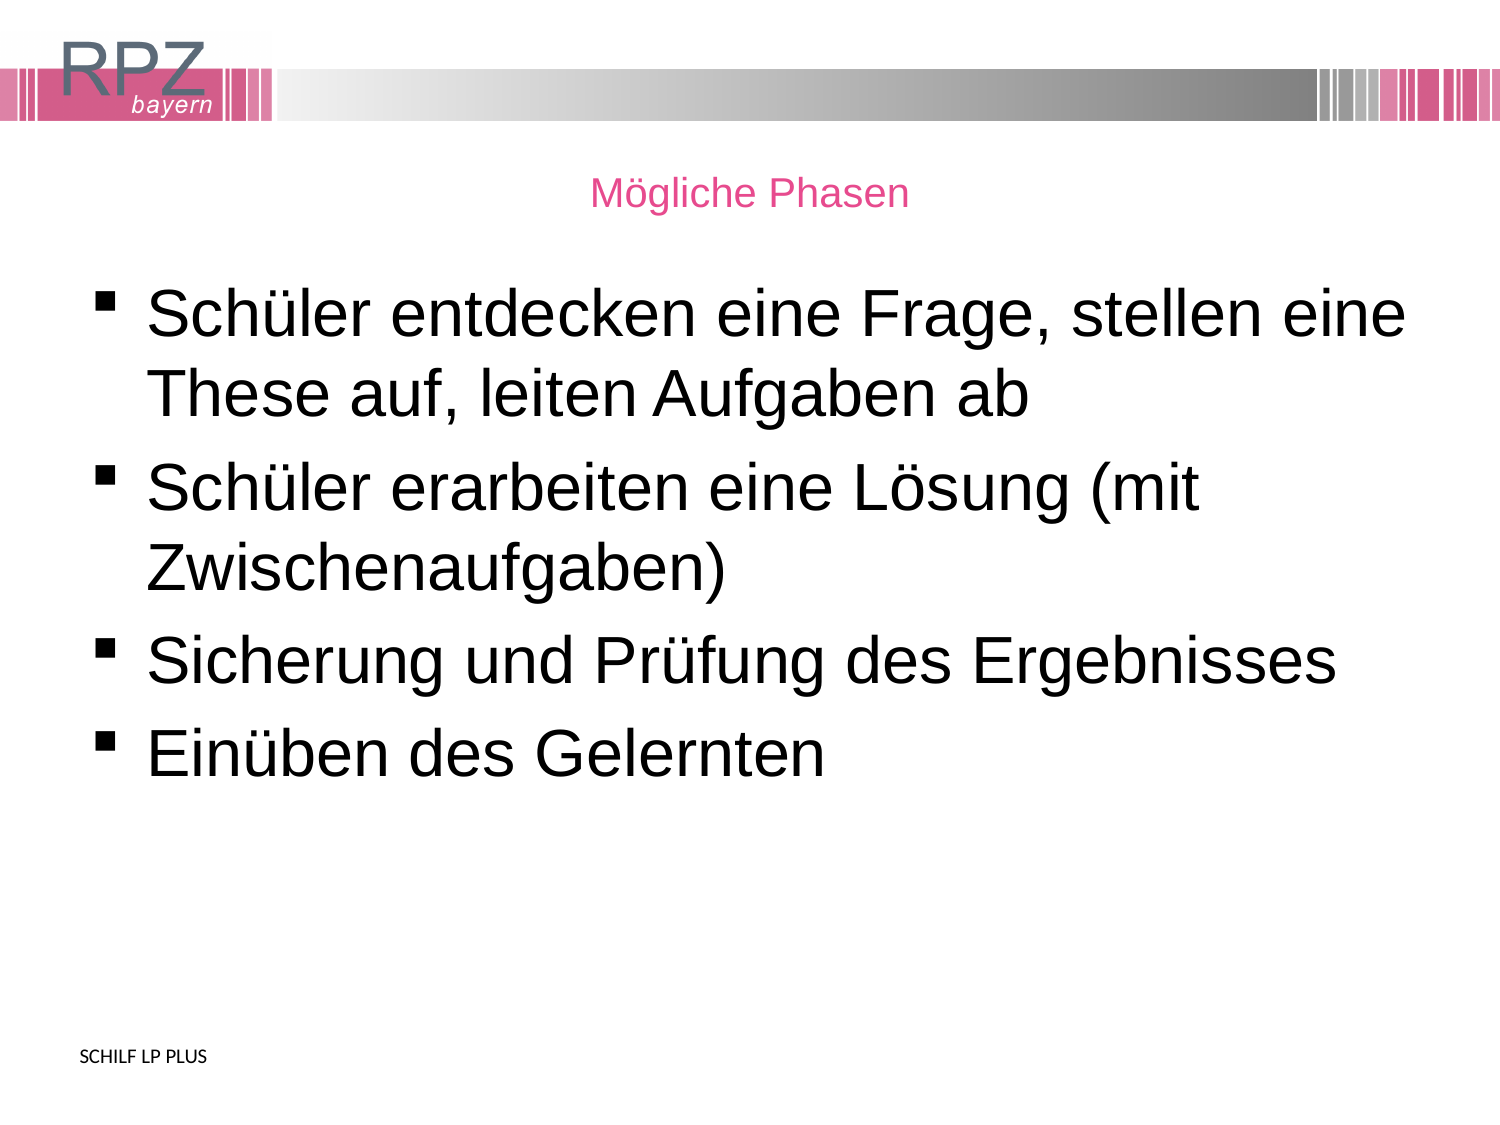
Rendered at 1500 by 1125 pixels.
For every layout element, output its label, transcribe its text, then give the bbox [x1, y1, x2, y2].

picture [1319, 69, 1379, 121]
title Mögliche Phasen [75, 149, 1425, 233]
picture [0, 31, 272, 121]
picture [1443, 69, 1500, 121]
picture [1380, 69, 1439, 121]
list Schüler entdecken eine Frage, stellen eine These auf, leiten Aufgaben ab Schüler erarbeiten eine Lösung (mit Zwischenaufgaben) Sicherung und Prüfung des Ergebnisses Einüben des Gelernten [75, 262, 1425, 1005]
